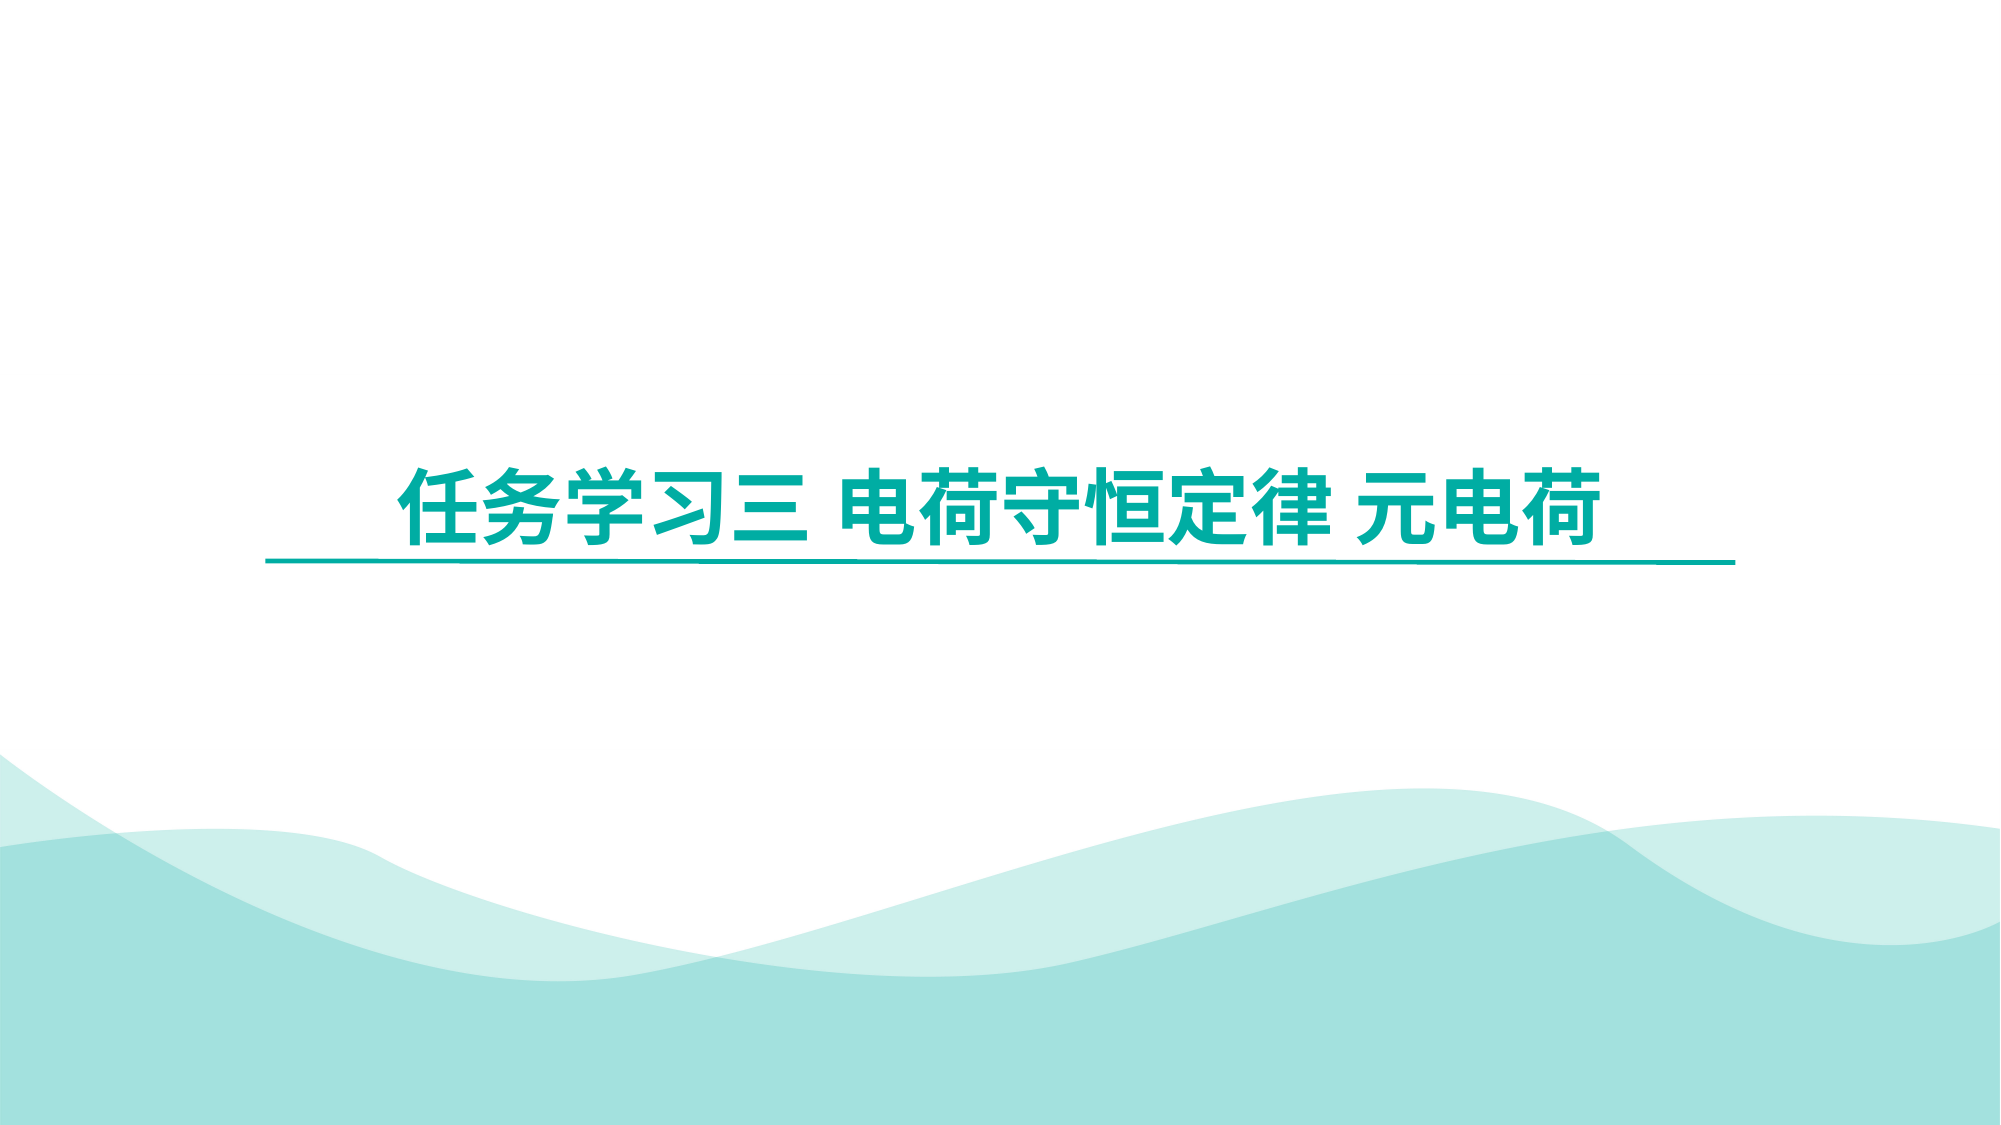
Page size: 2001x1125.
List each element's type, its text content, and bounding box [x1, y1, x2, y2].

text_box 任务学习三 电荷守恒定律 元电荷 [232, 371, 1769, 555]
picture [0, 0, 2000, 1125]
